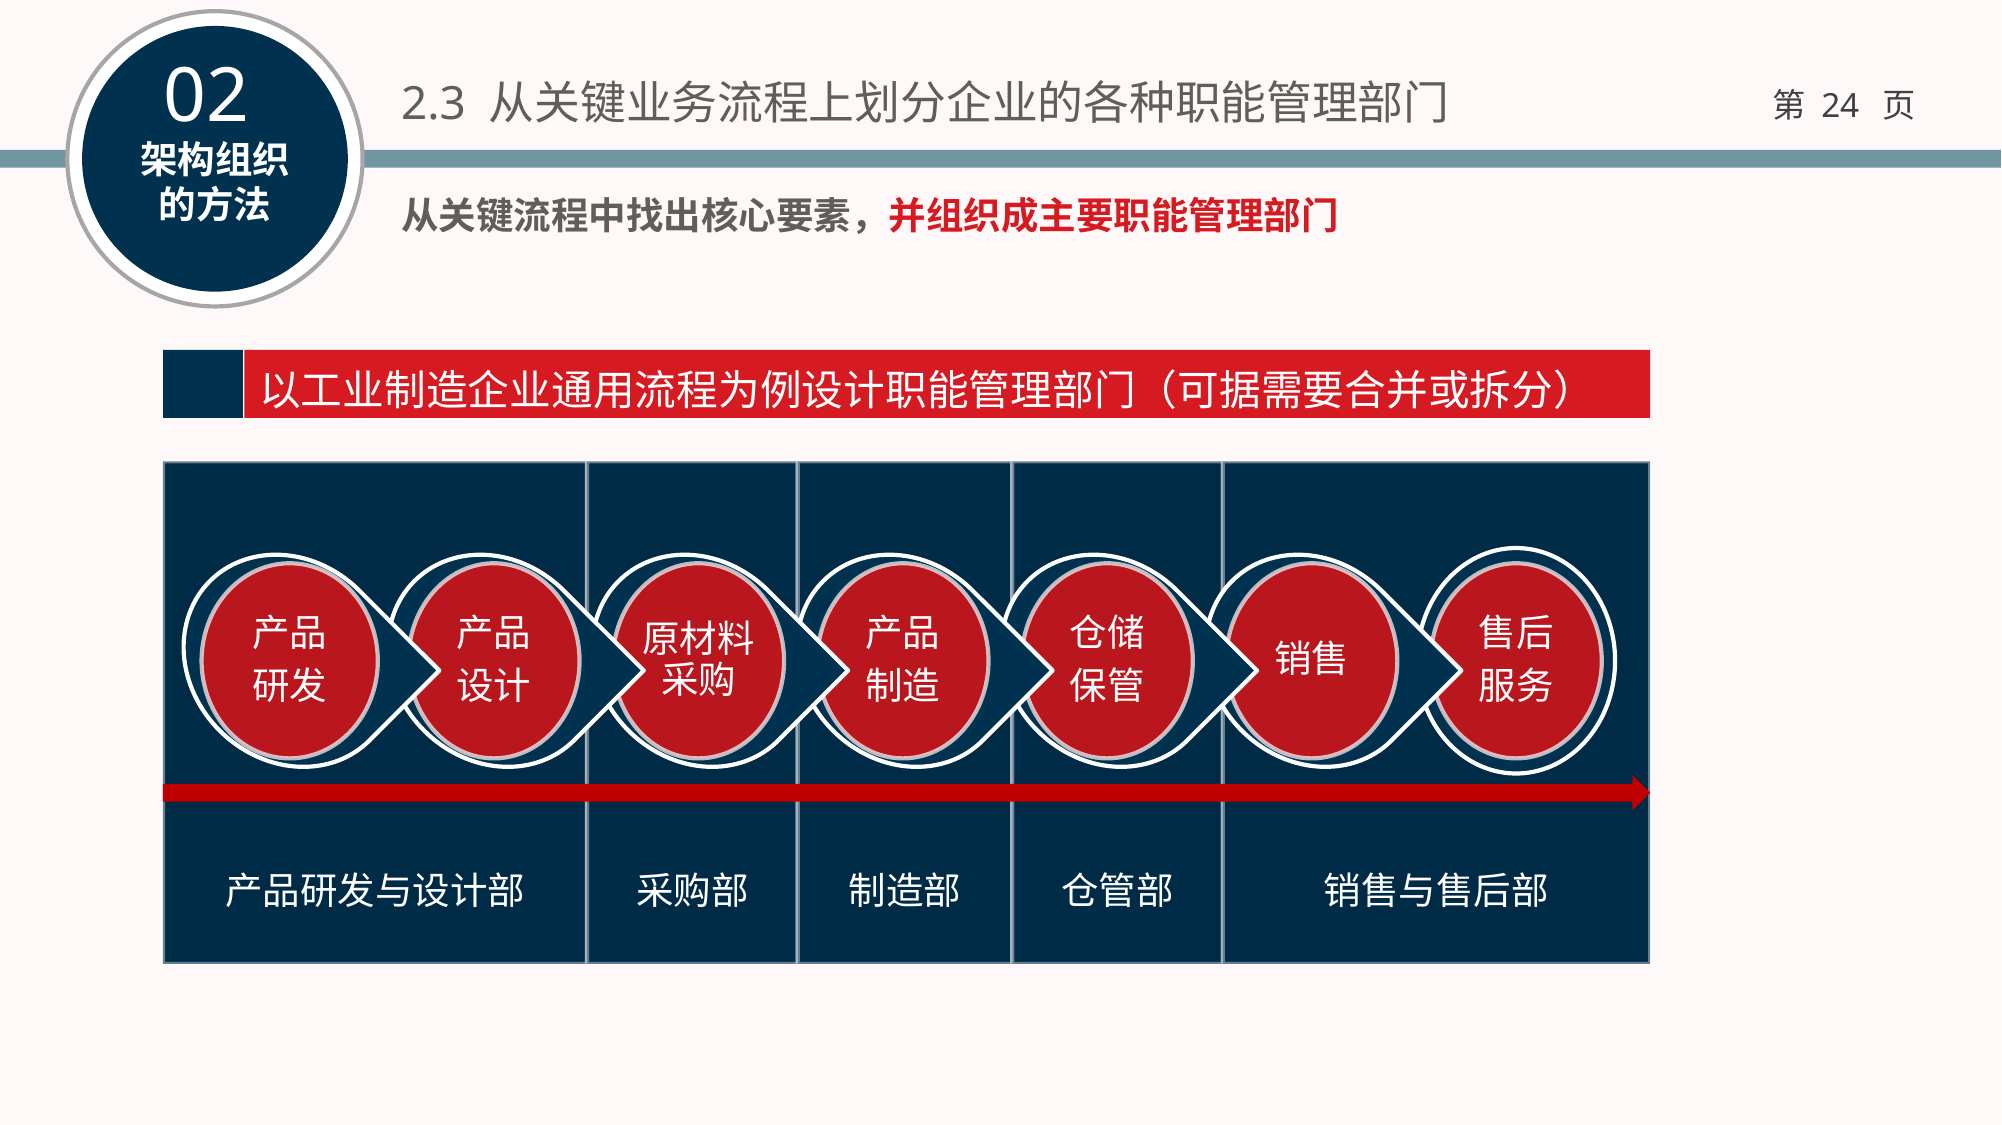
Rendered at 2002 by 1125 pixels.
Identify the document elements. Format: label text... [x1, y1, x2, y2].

text_box [163, 349, 243, 418]
text_box 以工业制造企业通用流程为例设计职能管理部门（可据需要合并或拆分） [244, 349, 1651, 418]
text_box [114, 461, 1651, 965]
list 2.3 从关键业务流程上划分企业的各种职能管理部门 [386, 66, 1722, 719]
